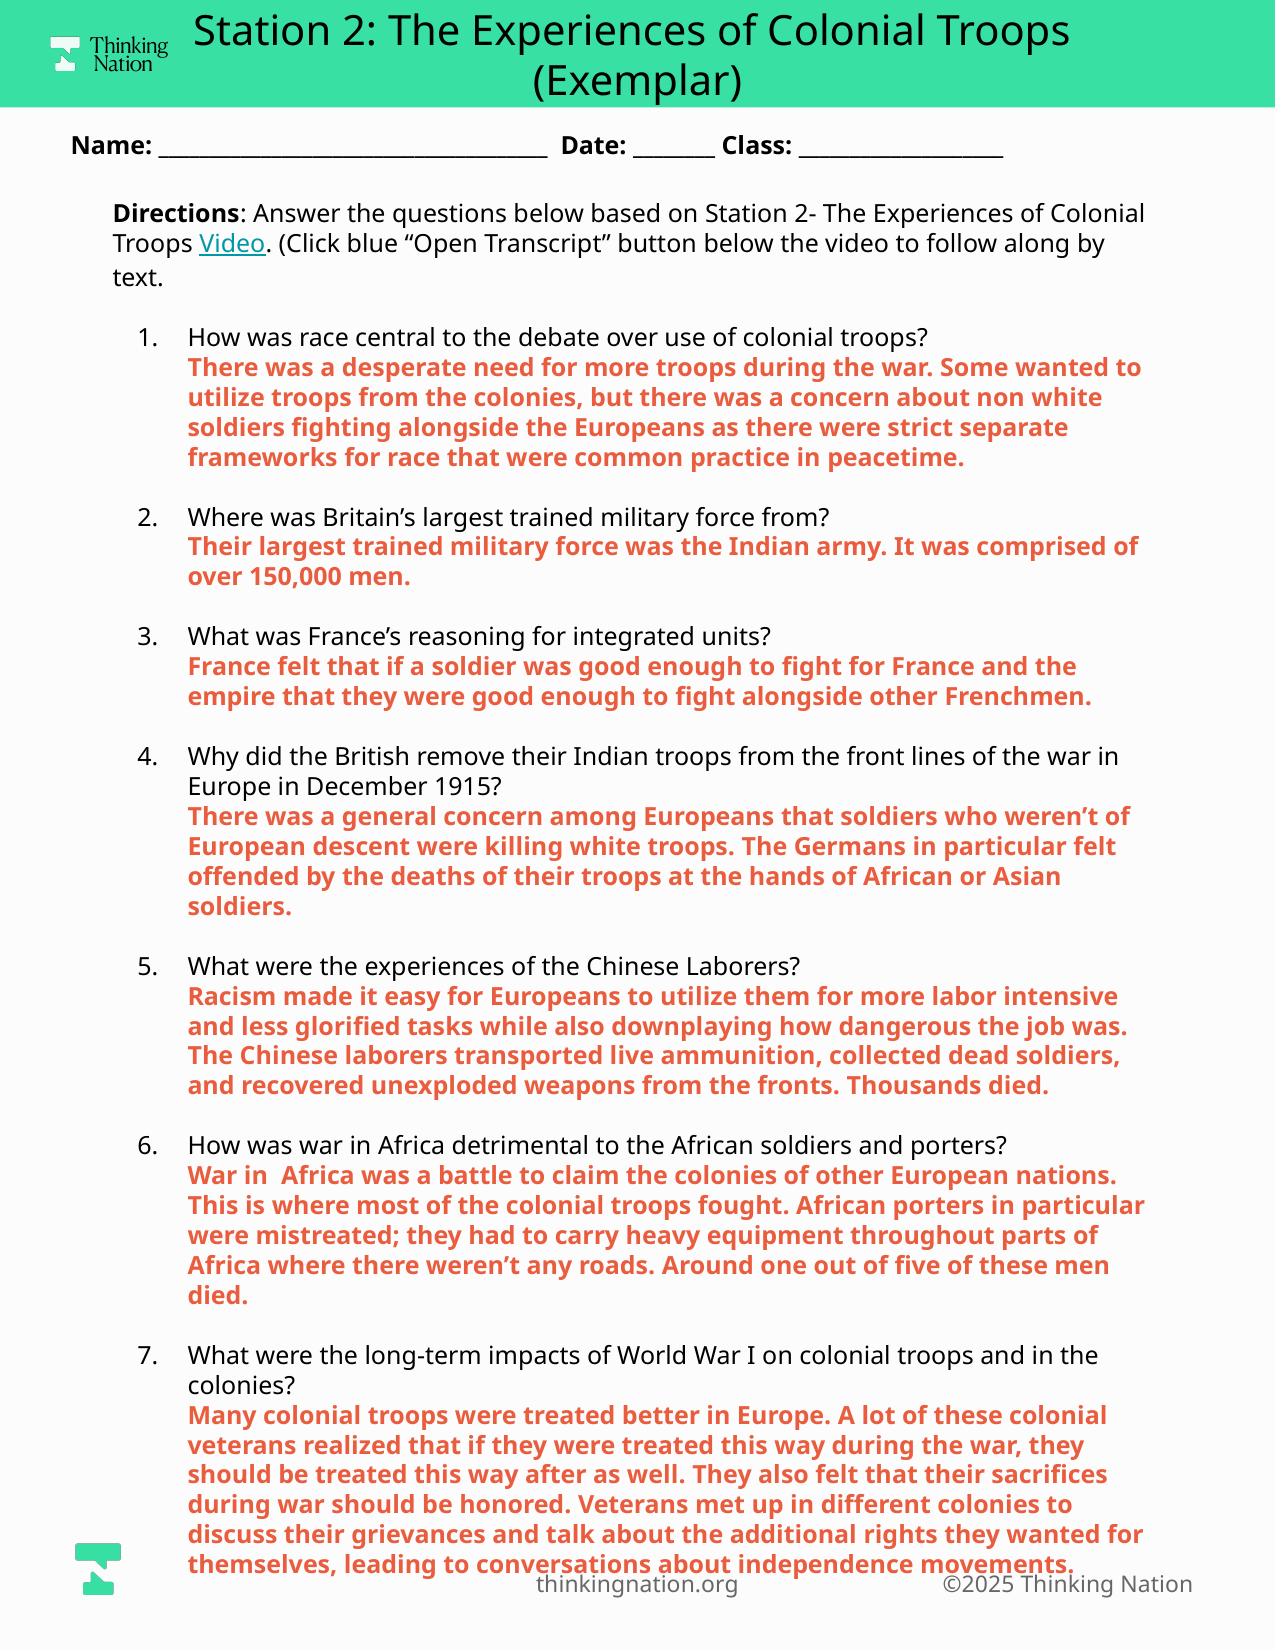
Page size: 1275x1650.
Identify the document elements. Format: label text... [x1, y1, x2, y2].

text_box Name: ______________________________________ Date: ________ Class: ____________________ [55, 114, 1223, 174]
text_box Directions: Answer the questions below based on Station 2- The Experiences of Colonial Troops Video. (Click blue “Open Transcript” button below the video to follow along by text. How was race central to the debate over use of colonial troops? There was a desperate need for more troops during the war. Some wanted to utilize troops from the colonies, but there was a concern about non white soldiers fighting alongside the Europeans as there were strict separate frameworks for race that were common practice in peacetime. Where was Britain’s largest trained military force from? Their largest trained military force was the Indian army. It was comprised of over 150,000 men. What was France’s reasoning for integrated units? France felt that if a soldier was good enough to fight for France and the empire that they were good enough to fight alongside other Frenchmen. Why did the British remove their Indian troops from the front lines of the war in Europe in December 1915? There was a general concern among Europeans that soldiers who weren’t of European descent were killing white troops. The Germans in particular felt offended by the deaths of their troops at the hands of African or Asian soldiers. What were the experiences of the Chinese Laborers? Racism made it easy for Europeans to utilize them for more labor intensive and less glorified tasks while also downplaying how dangerous the job was. The Chinese laborers transported live ammunition, collected dead soldiers, and recovered unexploded weapons from the fronts. Thousands died. How was war in Africa detrimental to the African soldiers and porters? War in Africa was a battle to claim the colonies of other European nations. This is where most of the colonial troops fought. African porters in particular were mistreated; they had to carry heavy equipment throughout parts of Africa where there weren’t any roads. Around one out of five of these men died. What were the long-term impacts of World War I on colonial troops and in the colonies? Many colonial troops were treated better in Europe. A lot of these colonial veterans realized that if they were treated this way during the war, they should be treated this way after as well. They also felt that their sacrifices during war should be honored. Veterans met up in different colonies to discuss their grievances and talk about the additional rights they wanted for themselves, leading to conversations about independence movements. [97, 182, 1178, 1594]
picture [36, 25, 172, 82]
picture [62, 1533, 134, 1605]
text_box thinkingnation.org [486, 1594, 789, 1605]
text_box ©2025 Thinking Nation [907, 1553, 1210, 1605]
text_box Station 2: The Experiences of Colonial Troops (Exemplar) [0, 0, 1275, 108]
